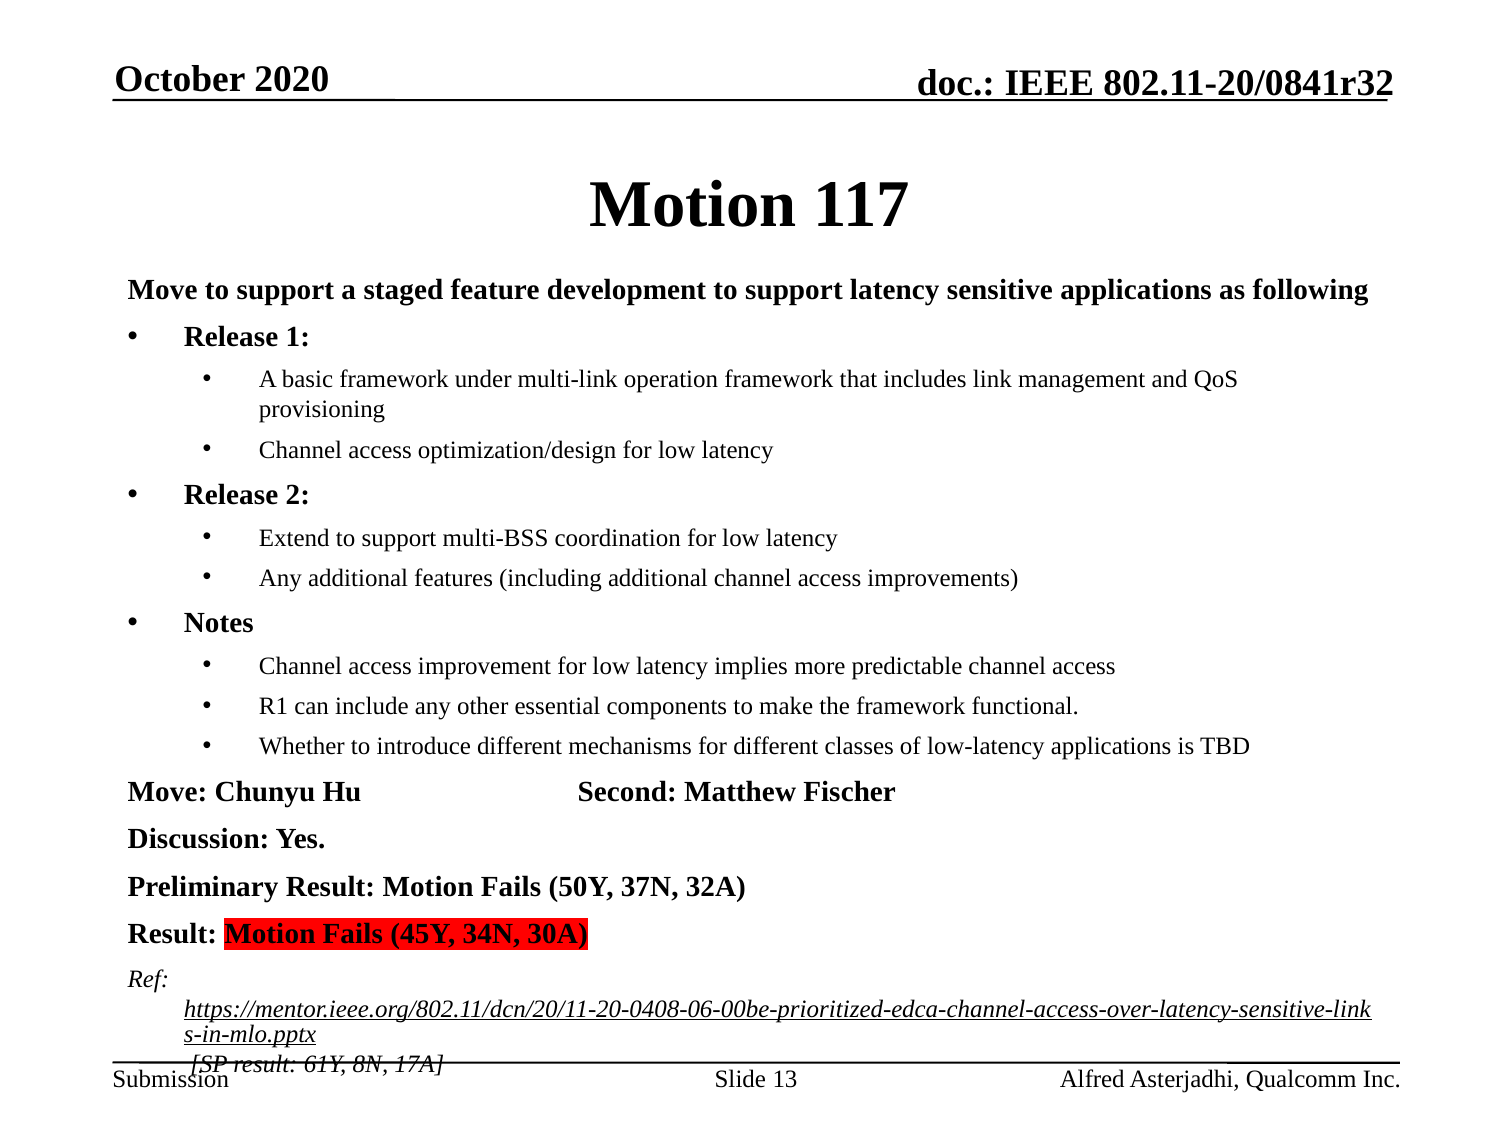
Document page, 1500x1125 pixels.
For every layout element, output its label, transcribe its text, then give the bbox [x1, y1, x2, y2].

footer Alfred Asterjadhi, Qualcomm Inc. [878, 1061, 1402, 1093]
slide_number Slide 13 [712, 1061, 800, 1123]
list Move to support a staged feature development to support latency sensitive applications as following Release 1: A basic framework under multi-link operation framework that includes link management and QoS provisioning Channel access optimization/design for low latency Release 2: Extend to support multi-BSS coordination for low latency Any additional features (including additional channel access improvements) Notes Channel access improvement for low latency implies more predictable channel access R1 can include any other essential components to make the framework functional. Whether to introduce different mechanisms for different classes of low-latency applications is TBD Move: Chunyu Hu Second: Matthew Fischer Discussion: Yes. Preliminary Result: Motion Fails (50Y, 37N, 32A) Result: Motion Fails (45Y, 34N, 30A) Ref: https://mentor.ieee.org/802.11/dcn/20/11-20-0408-06-00be-prioritized-edca-channel-access-over-latency-sensitive-links-in-mlo.pptx [SP result: 61Y, 8N, 17A] [112, 262, 1388, 1063]
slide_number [114, 54, 423, 100]
title Motion 117 [112, 112, 1388, 262]
